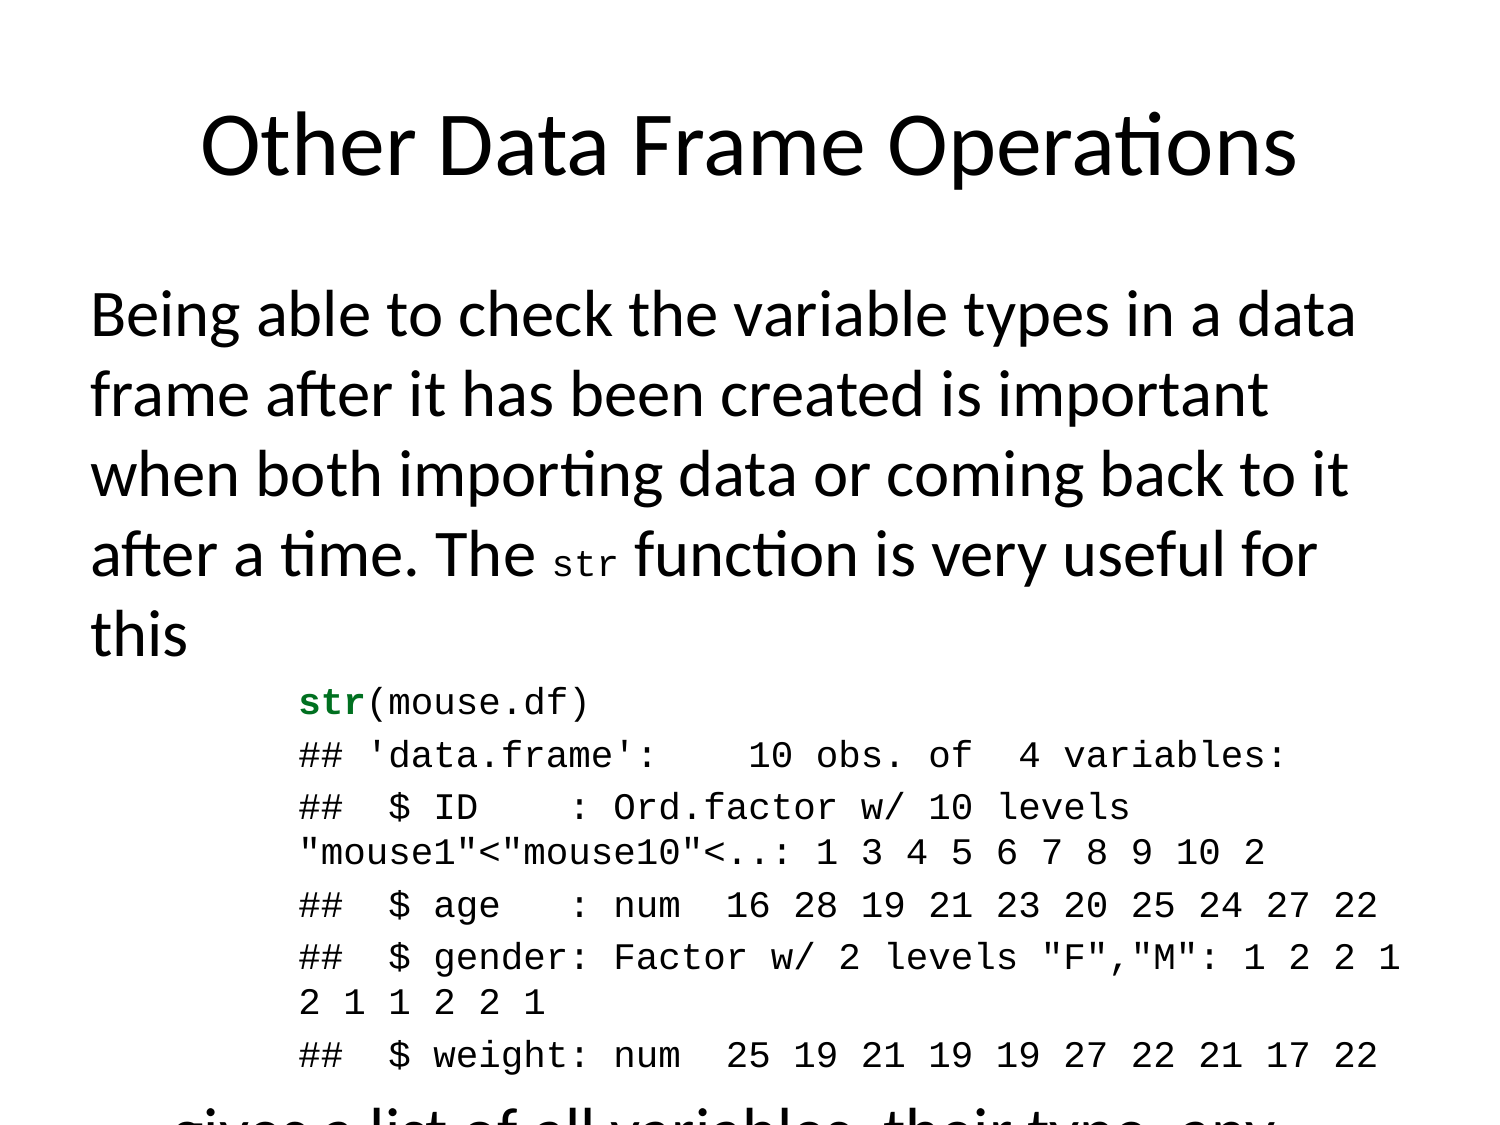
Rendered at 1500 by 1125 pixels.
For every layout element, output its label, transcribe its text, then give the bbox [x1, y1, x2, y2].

list Being able to check the variable types in a data frame after it has been created is important when both importing data or coming back to it after a time. The str function is very useful for this str(mouse.df) ## 'data.frame': 10 obs. of 4 variables: ## $ ID : Ord.factor w/ 10 levels "mouse1"<"mouse10"<..: 1 3 4 5 6 7 8 9 10 2 ## $ age : num 16 28 19 21 23 20 25 24 27 22 ## $ gender: Factor w/ 2 levels "F","M": 1 2 2 1 2 1 1 2 2 1 ## $ weight: num 25 19 21 19 19 27 22 21 17 22 str gives a list of all variables, their type, any factor levels, and a small sample of the data. [75, 262, 1425, 1005]
title Other Data Frame Operations [75, 45, 1425, 233]
